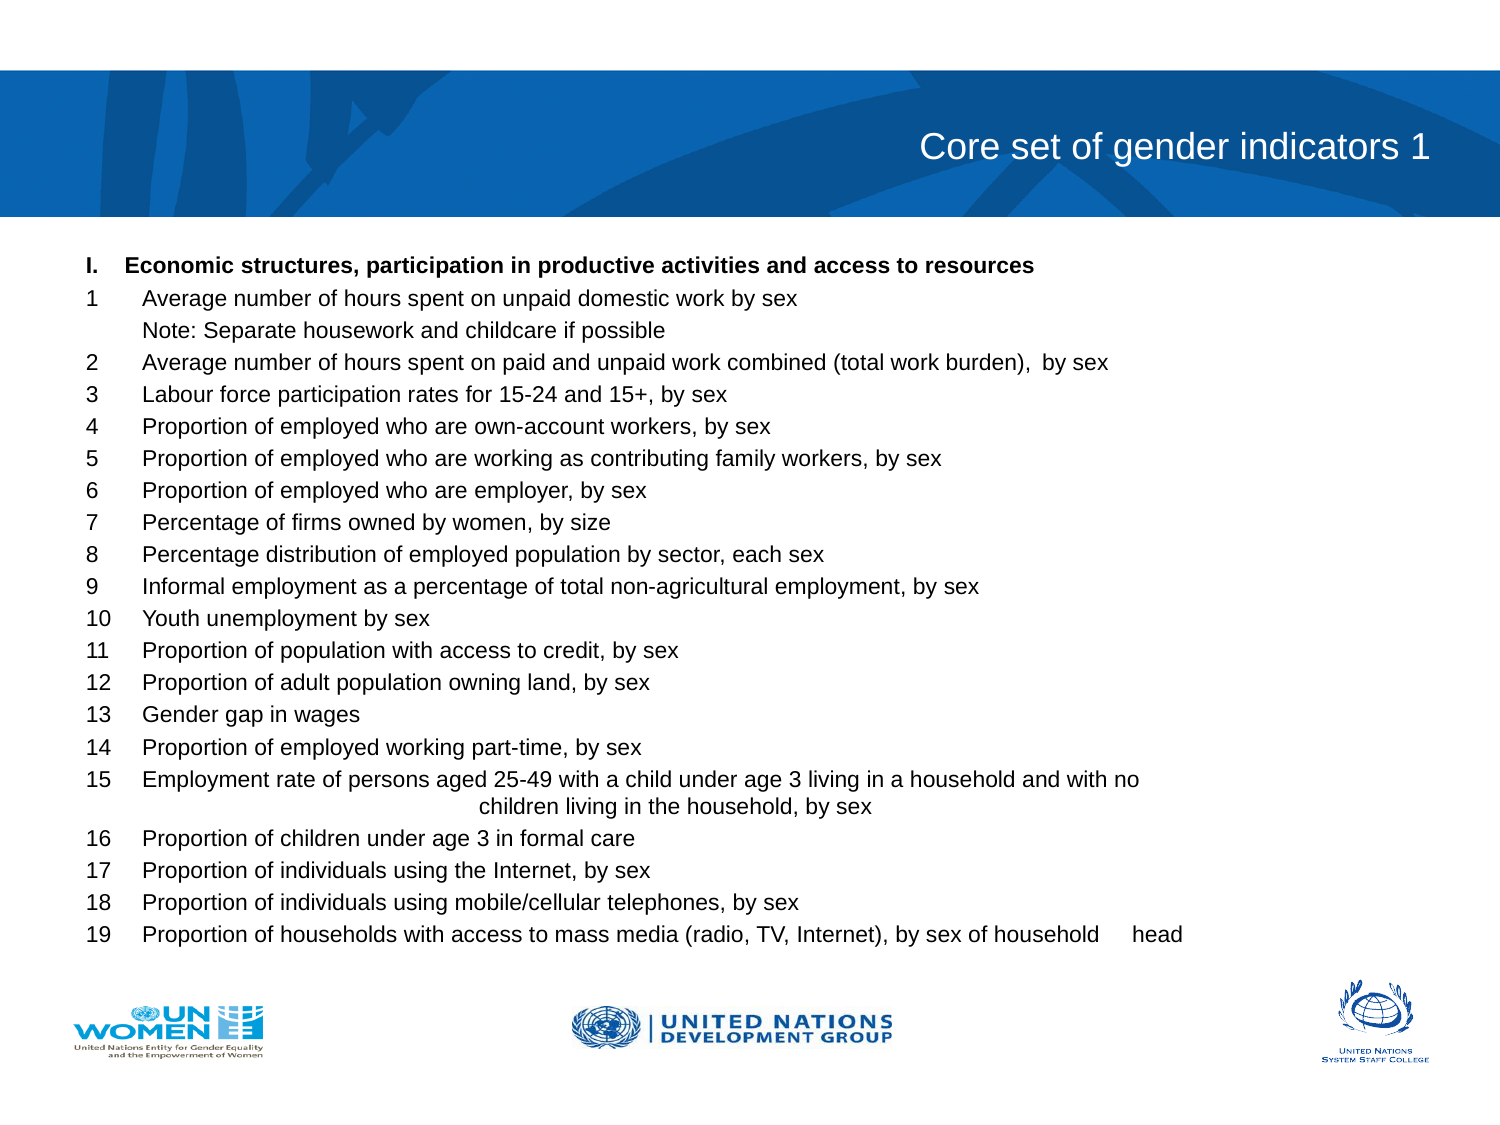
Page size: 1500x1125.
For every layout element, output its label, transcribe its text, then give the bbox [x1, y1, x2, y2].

picture [0, 70, 1500, 217]
title Core set of gender indicators 1 [171, 94, 1447, 195]
picture [170, 1006, 179, 1018]
picture [572, 1006, 892, 1049]
picture [73, 1006, 263, 1059]
list I. Economic structures, participation in productive activities and access to resources 1 Average number of hours spent on unpaid domestic work by sex Note: Separate housework and childcare if possible 2 Average number of hours spent on paid and unpaid work combined (total work burden), by sex 3 Labour force participation rates for 15-24 and 15+, by sex 4 Proportion of employed who are own-account workers, by sex 5 Proportion of employed who are working as contributing family workers, by sex 6 Proportion of employed who are employer, by sex 7 Percentage of firms owned by women, by size 8 Percentage distribution of employed population by sector, each sex 9 Informal employment as a percentage of total non-agricultural employment, by sex 10 Youth unemployment by sex 11 Proportion of population with access to credit, by sex 12 Proportion of adult population owning land, by sex 13 Gender gap in wages 14 Proportion of employed working part-time, by sex 15 Employment rate of persons aged 25-49 with a child under age 3 living in a household and with no children living in the household, by sex 16 Proportion of children under age 3 in formal care 17 Proportion of individuals using the Internet, by sex 18 Proportion of individuals using mobile/cellular telephones, by sex 19 Proportion of households with access to mass media (radio, TV, Internet), by sex of household head [70, 243, 1346, 919]
picture [1322, 979, 1429, 1063]
picture [194, 1006, 204, 1013]
